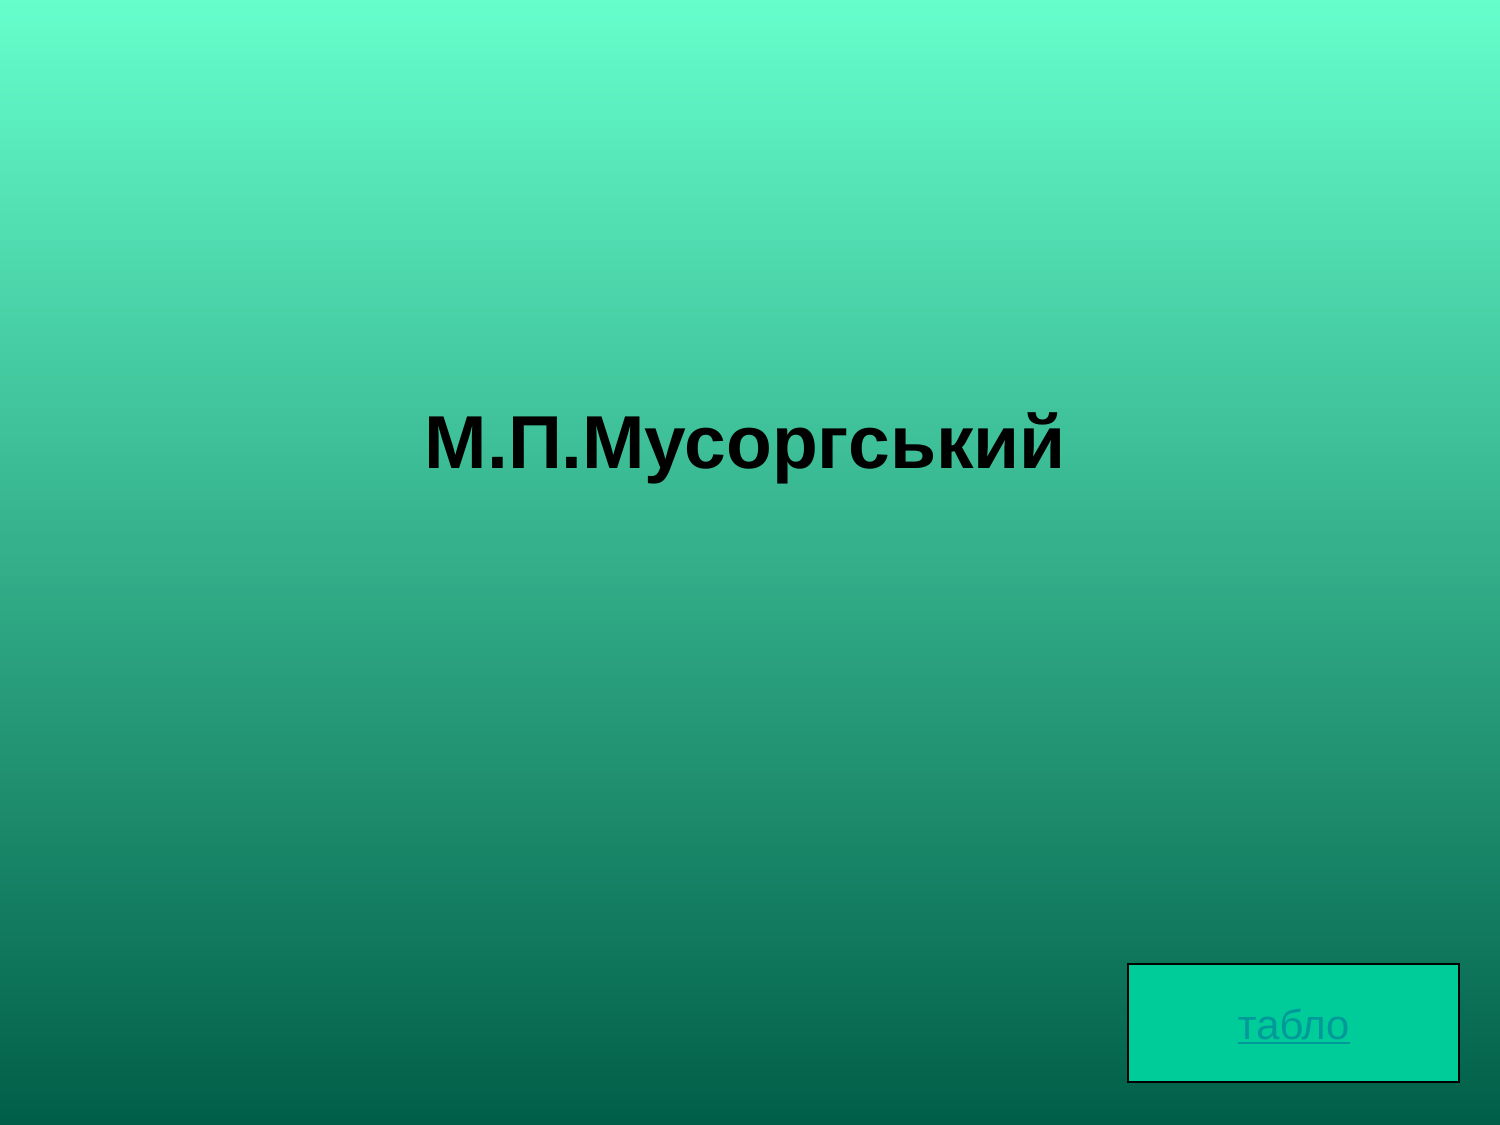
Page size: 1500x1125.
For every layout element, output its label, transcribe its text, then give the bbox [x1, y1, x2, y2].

list М.П.Мусоргський [70, 175, 1421, 919]
text_box табло [1128, 964, 1459, 1083]
